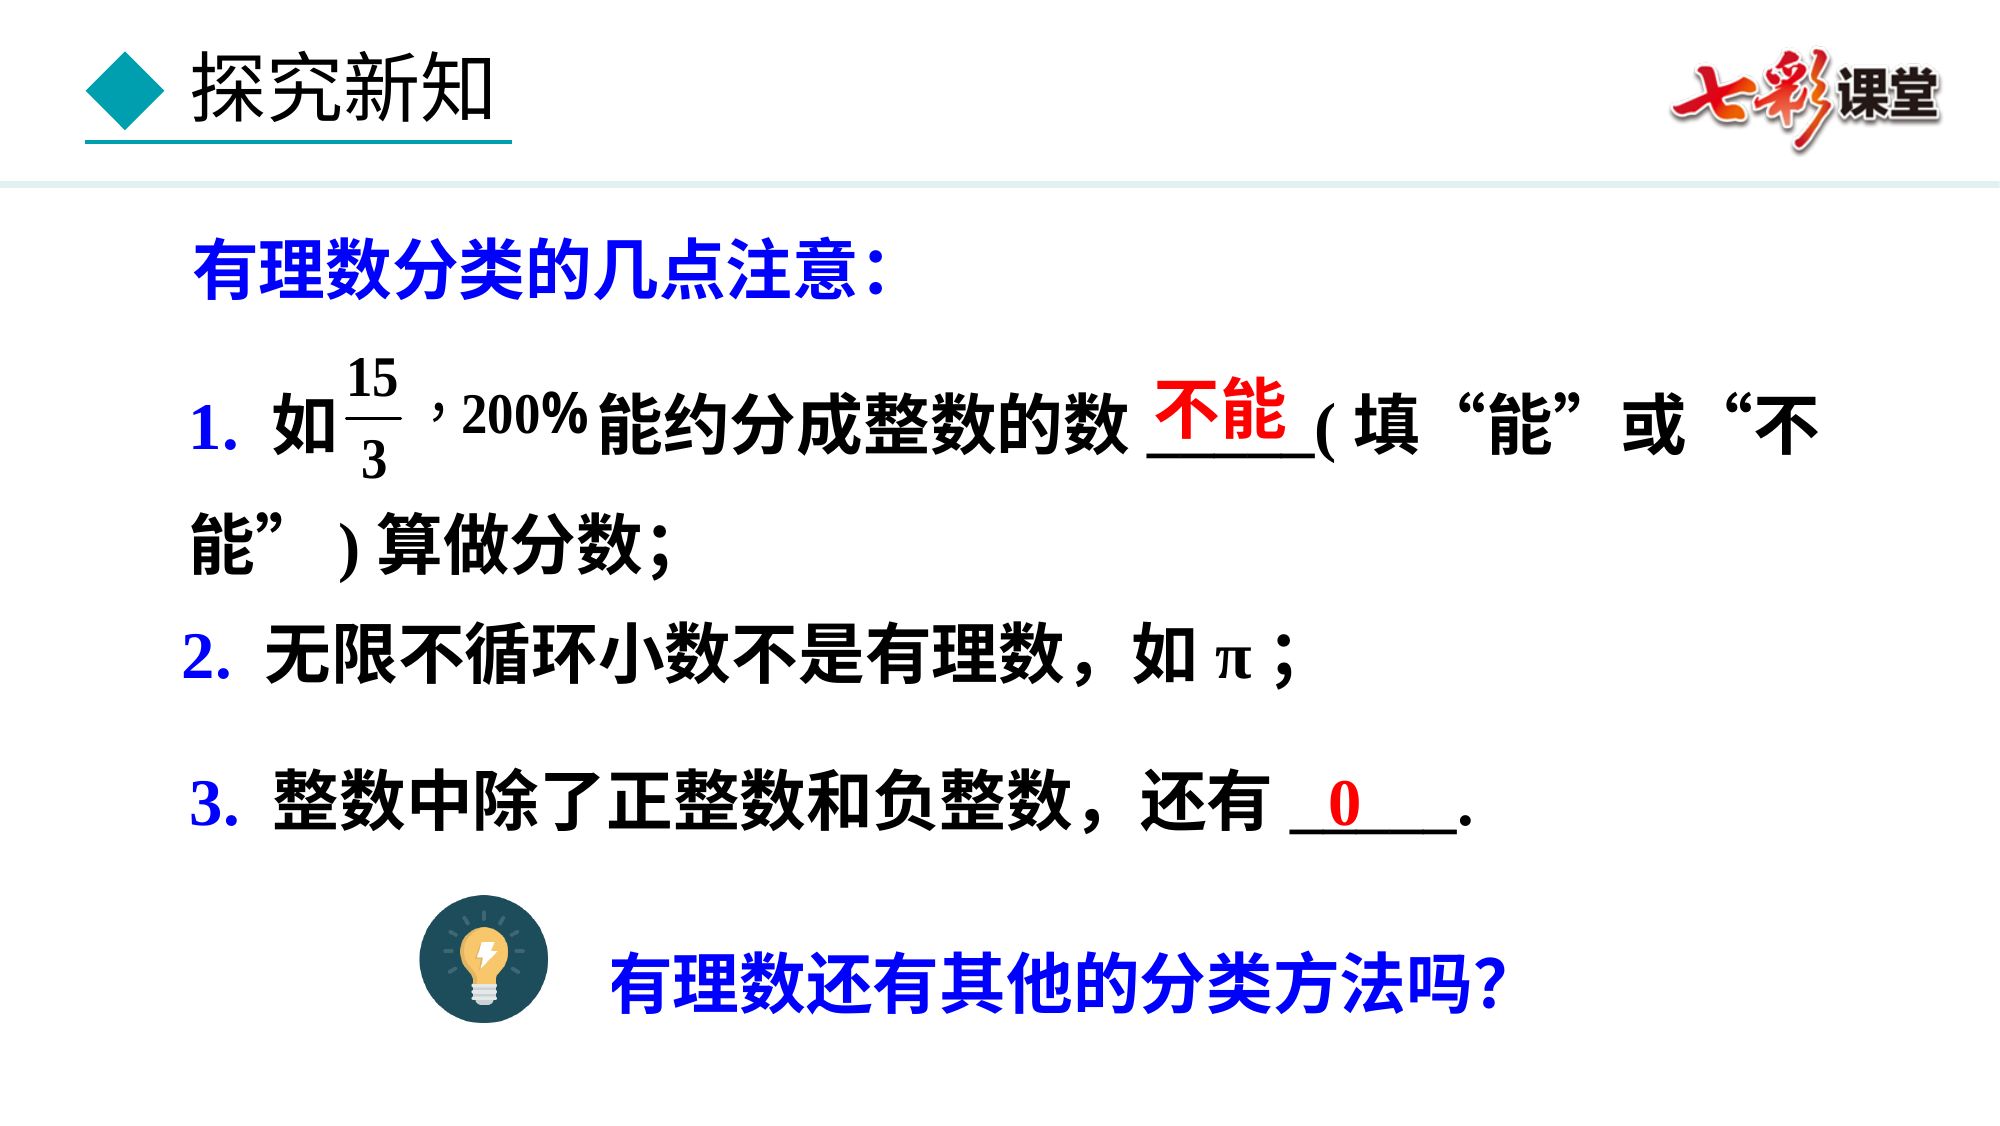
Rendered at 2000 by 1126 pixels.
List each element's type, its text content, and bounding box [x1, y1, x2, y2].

picture [355, 830, 612, 1088]
text_box 不能 [1133, 356, 1308, 457]
text_box 1. 如 能约分成整数的数_____(填“能”或“不能”)算做分数； [168, 332, 1988, 593]
text_box 3. 整数中除了正整数和负整数，还有_____. [152, 748, 1308, 849]
text_box 0 [1308, 748, 1383, 849]
text_box 3. 整数中除了正整数和负整数，还有_____. [1383, 748, 1495, 849]
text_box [337, 336, 580, 491]
text_box 2. 无限不循环小数不是有理数，如π； [144, 601, 1355, 702]
text_box 有理数还有其他的分类方法吗？ [616, 931, 1561, 1032]
text_box 有理数分类的几点注意： [172, 218, 947, 319]
picture [1666, 42, 1948, 157]
